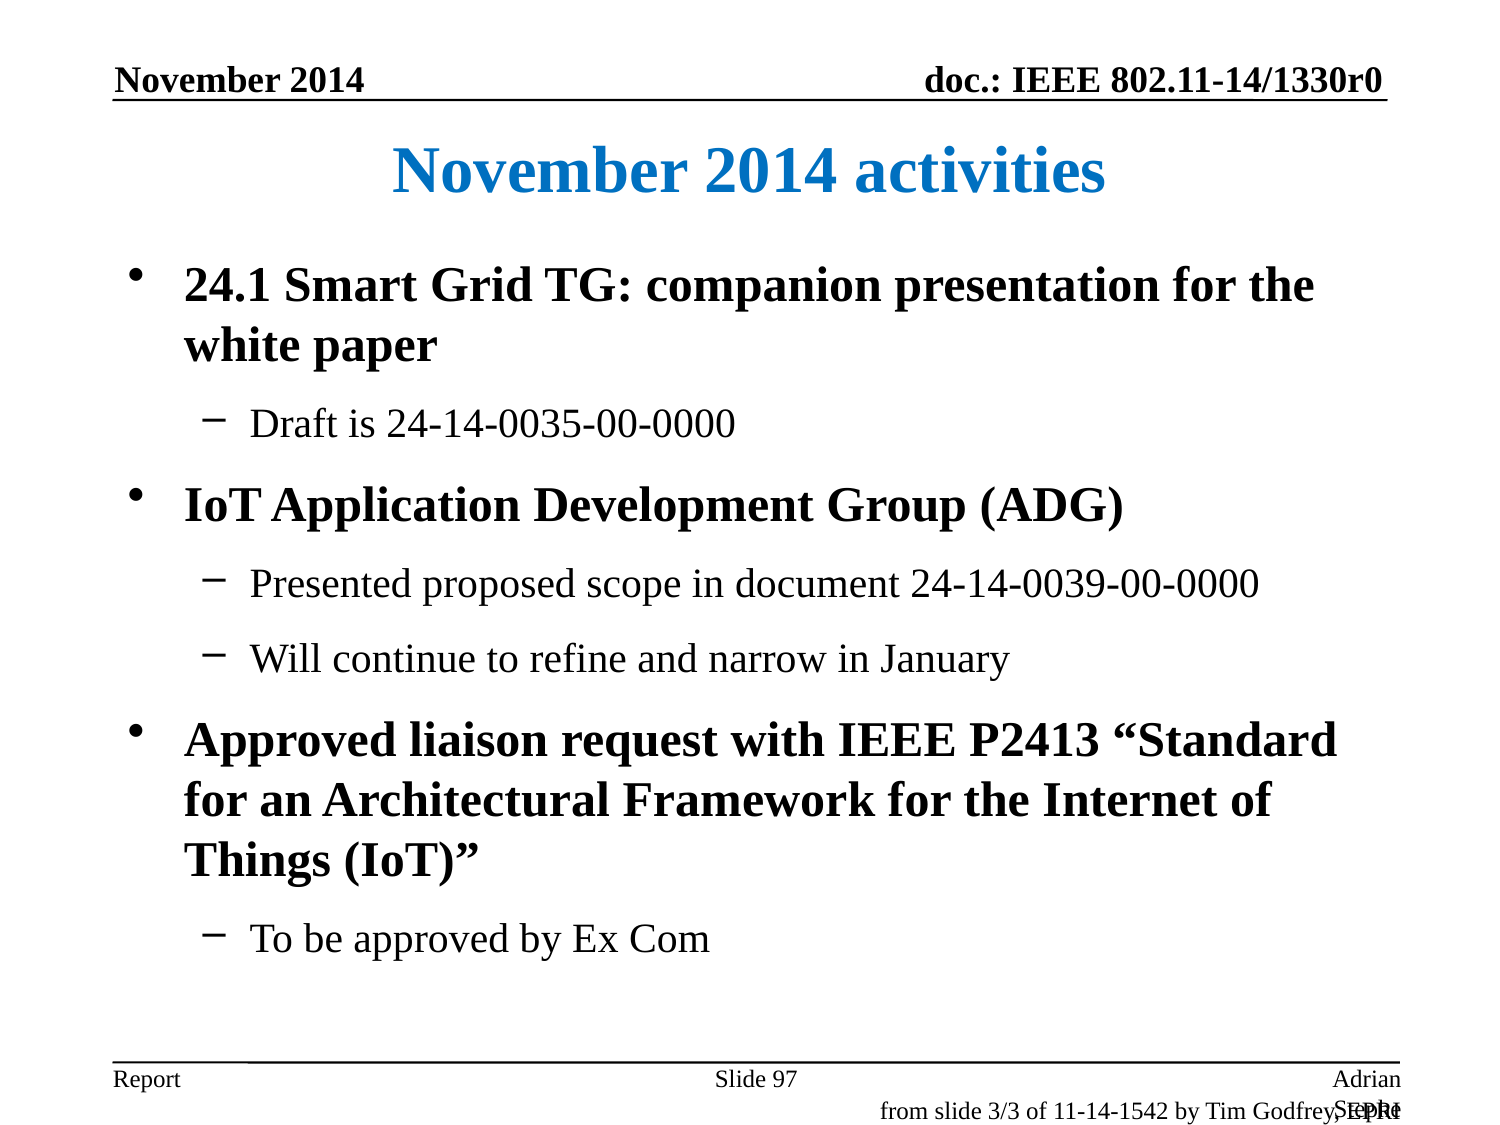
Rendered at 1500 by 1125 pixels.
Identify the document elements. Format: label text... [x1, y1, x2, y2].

text_box from slide 3/3 of 11-14-1542 by Tim Godfrey, EPRI [343, 1087, 1417, 1125]
list 24.1 Smart Grid TG: companion presentation for the white paper Draft is 24-14-0035-00-0000 IoT Application Development Group (ADG) Presented proposed scope in document 24-14-0039-00-0000 Will continue to refine and narrow in January Approved liaison request with IEEE P2413 “Standard for an Architectural Framework for the Internet of Things (IoT)” To be approved by Ex Com [112, 243, 1388, 1059]
title November 2014 activities [112, 124, 1388, 209]
footer Adrian Stephens, Intel Corporation [1324, 1061, 1402, 1087]
slide_number Slide 97 [712, 1061, 800, 1087]
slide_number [114, 54, 374, 101]
